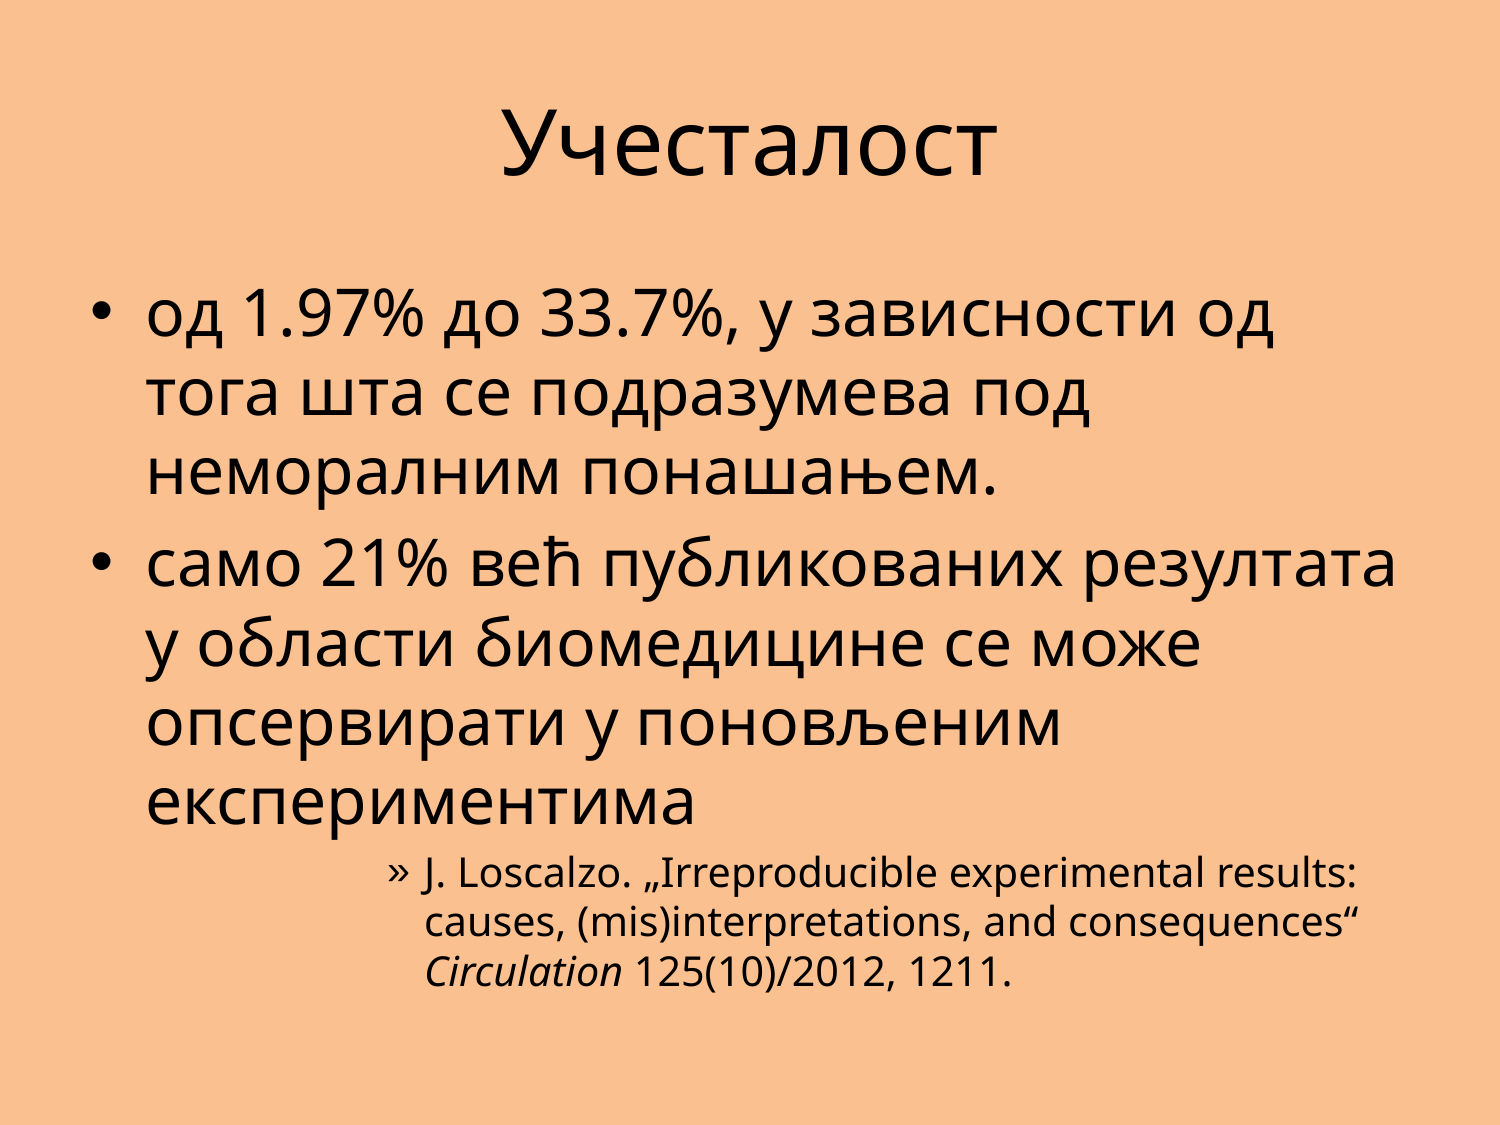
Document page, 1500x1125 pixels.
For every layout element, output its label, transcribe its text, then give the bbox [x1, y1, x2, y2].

title Учесталост [75, 45, 1425, 233]
list од 1.97% до 33.7%, у зависности од тога шта се подразумева под неморалним понашањем. само 21% већ публикованих резултата у области биомедицине се може опсервирати у поновљеним експериментима J. Loscalzo. „Irreproducible experimental results: causes, (mis)interpretations, and consequences“ Circulation 125(10)/2012, 1211. [75, 262, 1425, 1005]
